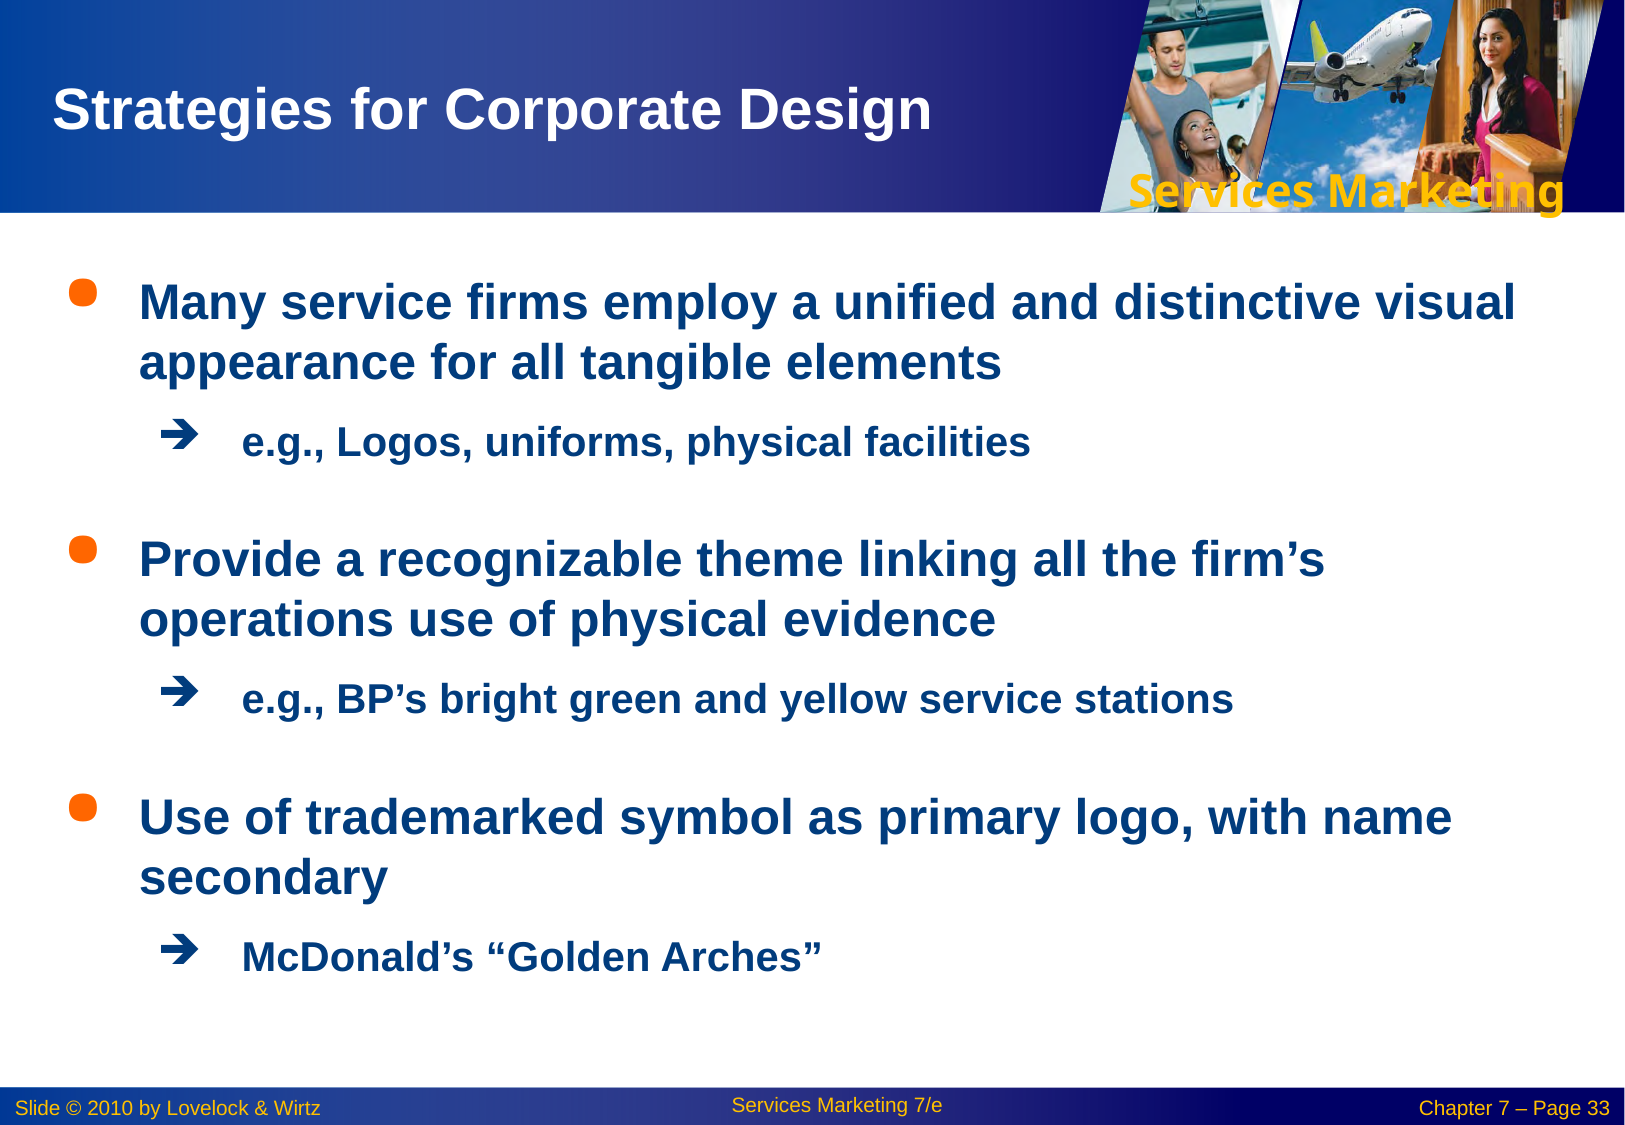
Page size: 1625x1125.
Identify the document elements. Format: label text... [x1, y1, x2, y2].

picture [1100, 0, 1604, 213]
picture [1546, 187, 1556, 202]
list Many service firms employ a unified and distinctive visual appearance for all tangible elements e.g., Logos, uniforms, physical facilities Provide a recognizable theme linking all the firm’s operations use of physical evidence e.g., BP’s bright green and yellow service stations Use of trademarked symbol as primary logo, with name secondary McDonald’s “Golden Arches” [49, 261, 1588, 1051]
picture [1162, 186, 1172, 192]
title Strategies for Corporate Design [36, 37, 1088, 176]
